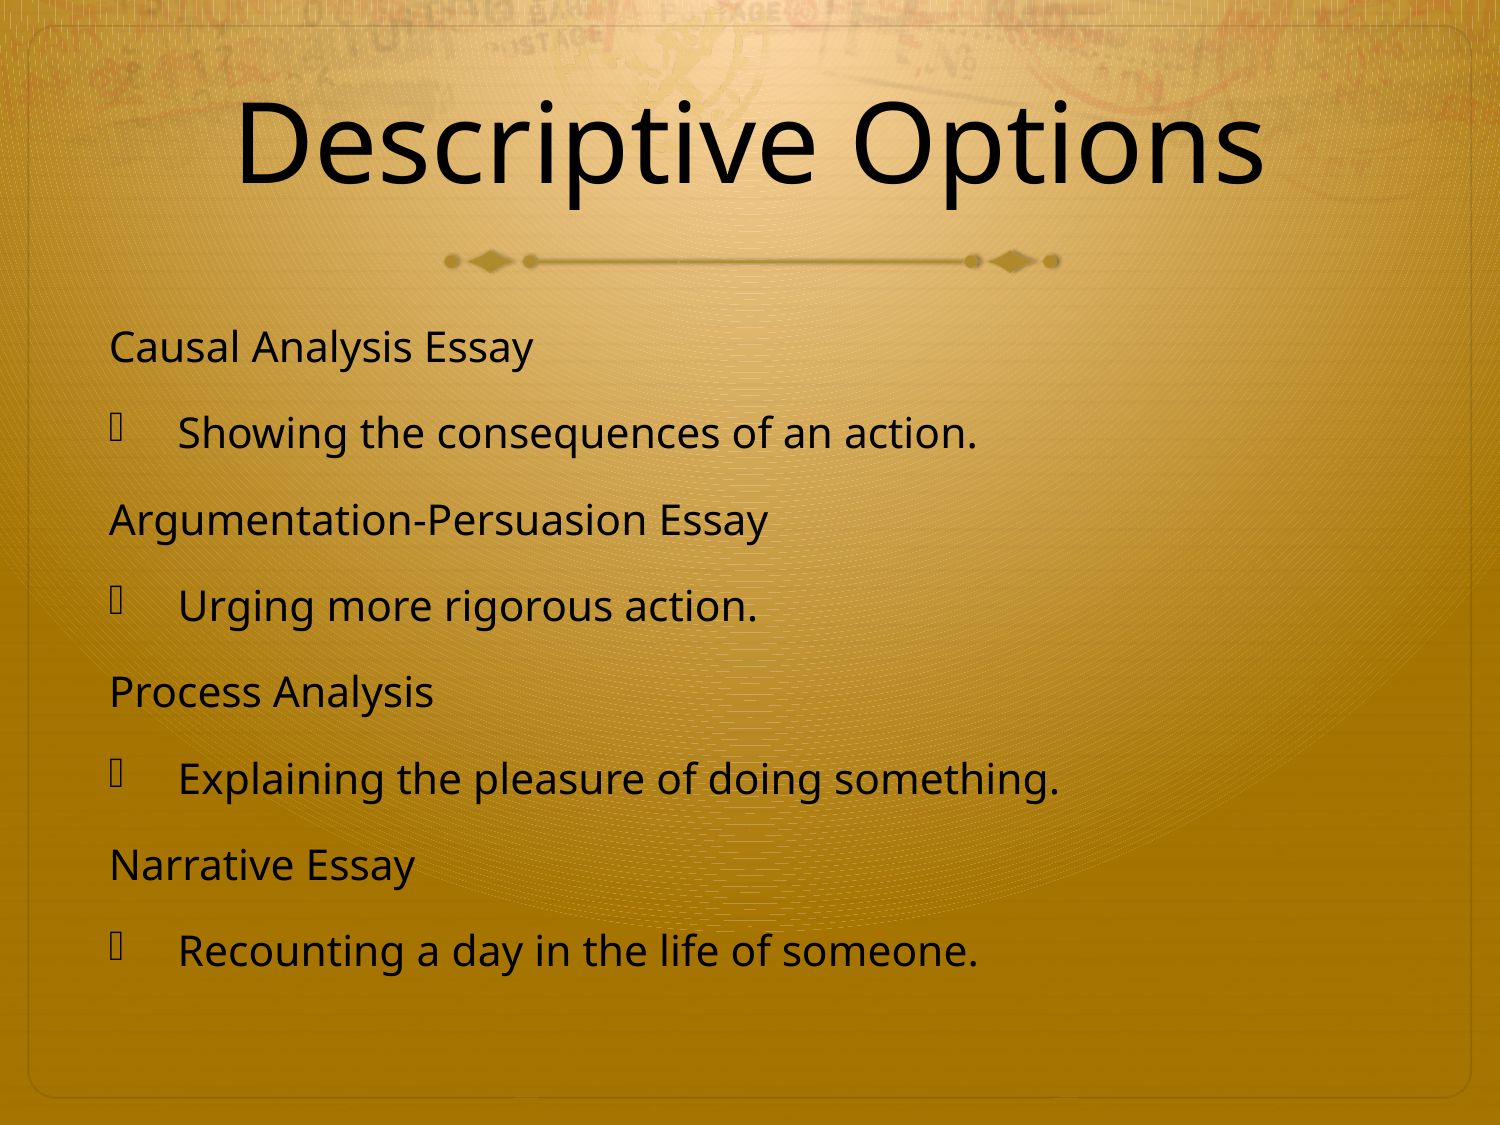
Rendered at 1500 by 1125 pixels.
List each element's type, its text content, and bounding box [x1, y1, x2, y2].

picture [0, 0, 1500, 1125]
list Causal Analysis Essay Showing the consequences of an action. Argumentation-Persuasion Essay Urging more rigorous action. Process Analysis Explaining the pleasure of doing something. Narrative Essay Recounting a day in the life of someone. [93, 312, 1407, 988]
title Descriptive Options [93, 45, 1407, 233]
